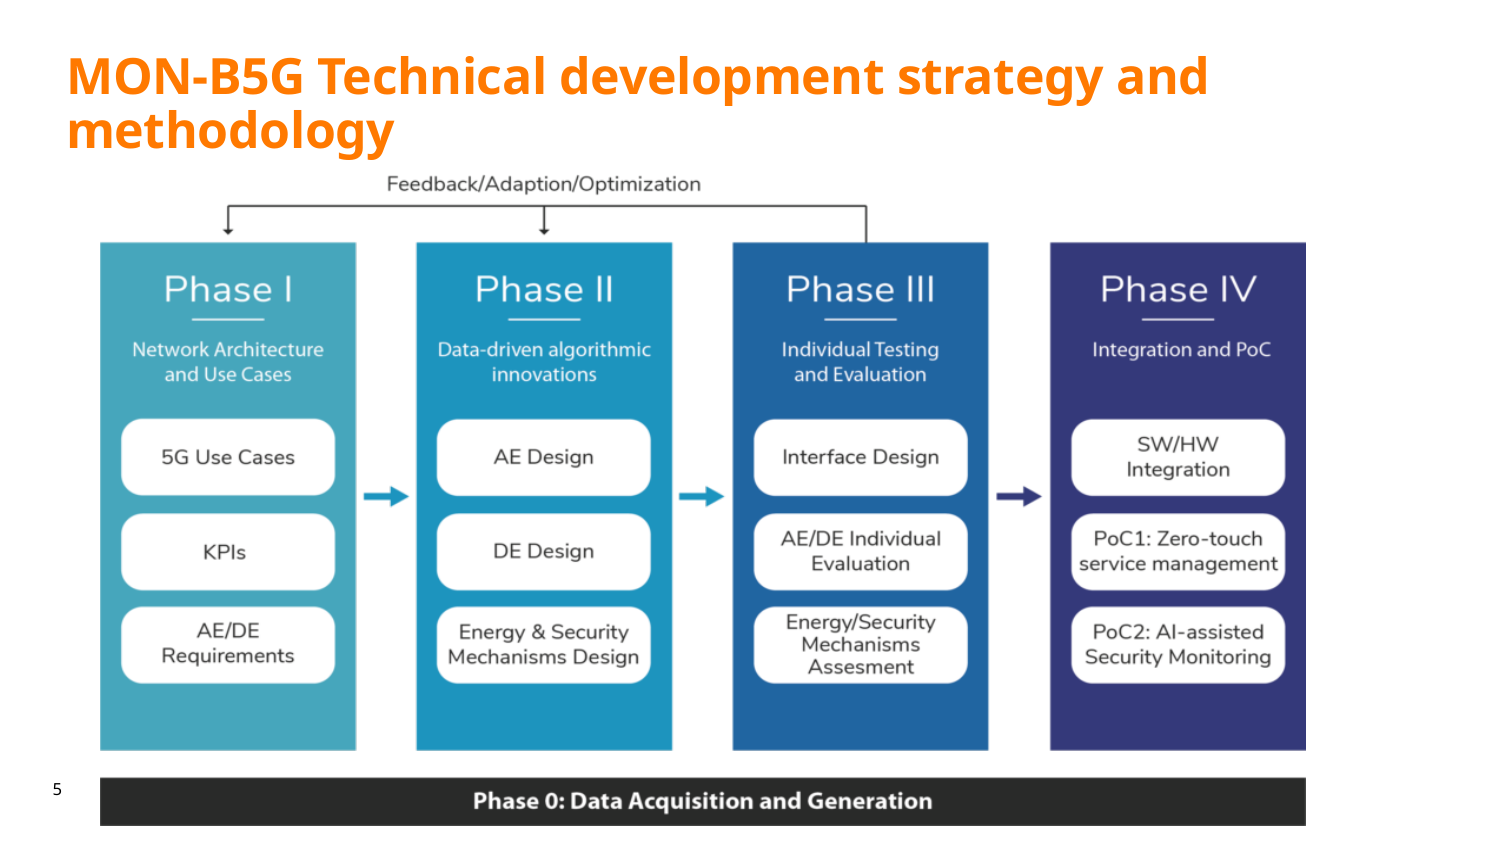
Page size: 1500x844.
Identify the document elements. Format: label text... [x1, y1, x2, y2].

text_box MON-B5G Technical development strategy and methodology [51, 43, 1449, 166]
picture [100, 173, 1306, 827]
